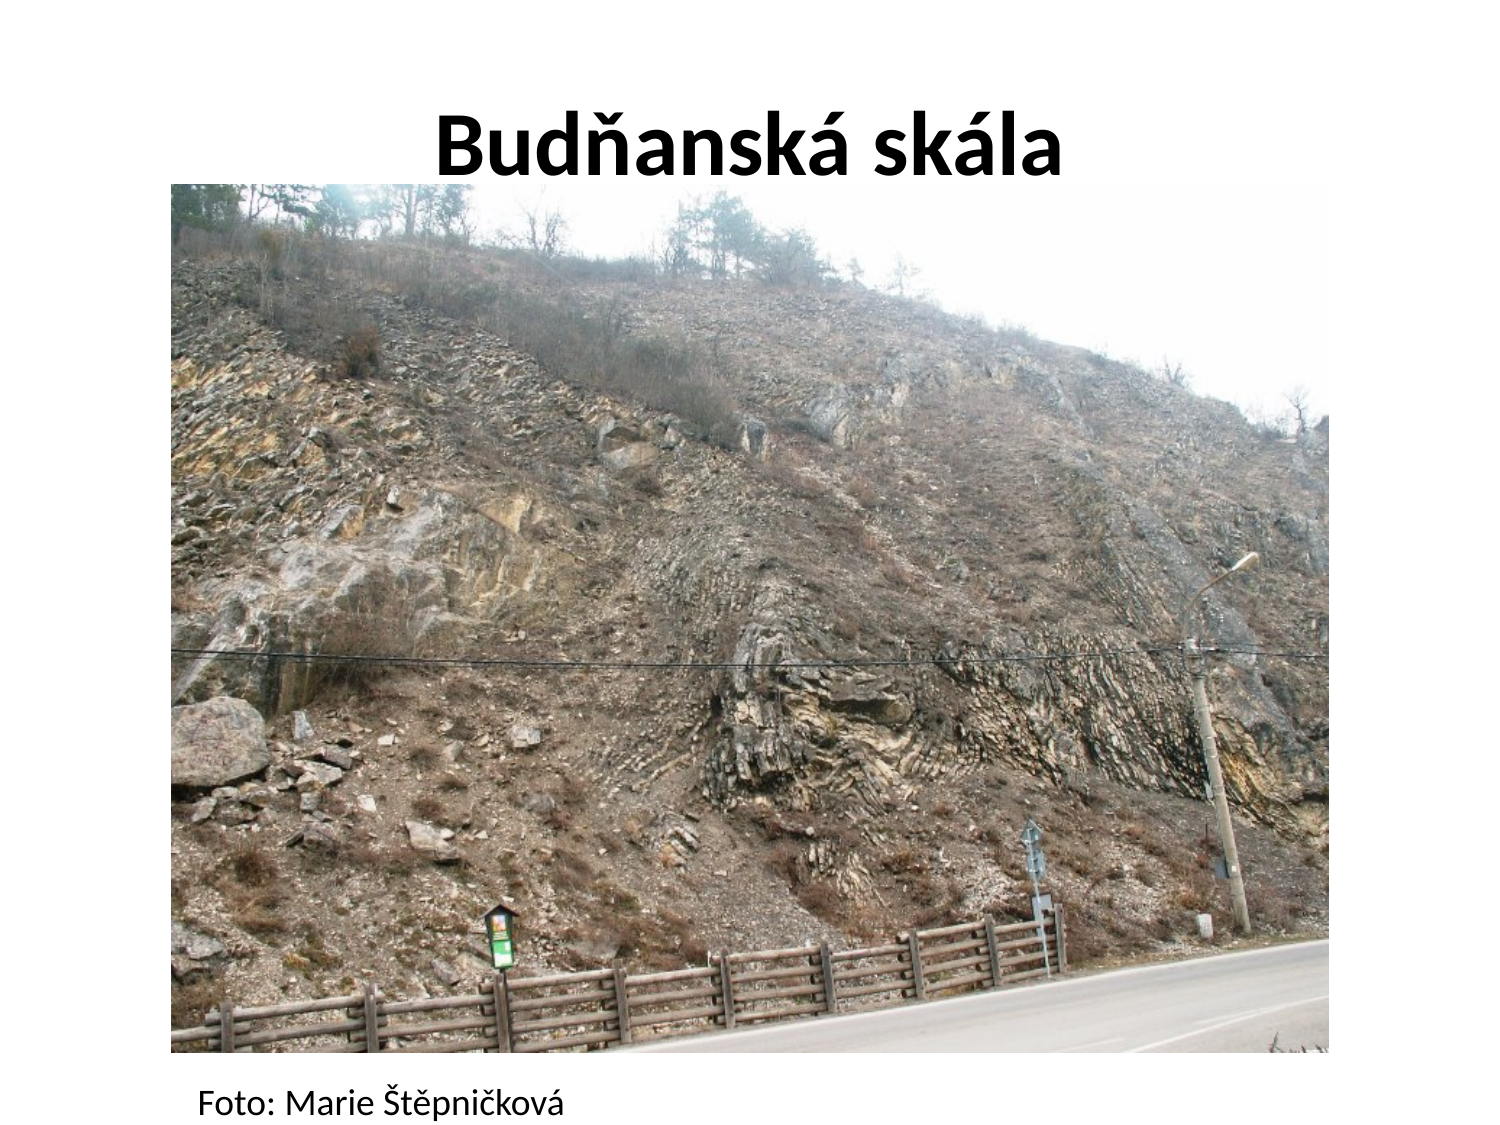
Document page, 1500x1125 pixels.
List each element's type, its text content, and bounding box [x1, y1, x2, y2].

text_box Foto: Marie Štěpničková [182, 1070, 1081, 1125]
title Budňanská skála [75, 45, 1425, 233]
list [170, 184, 1329, 1053]
